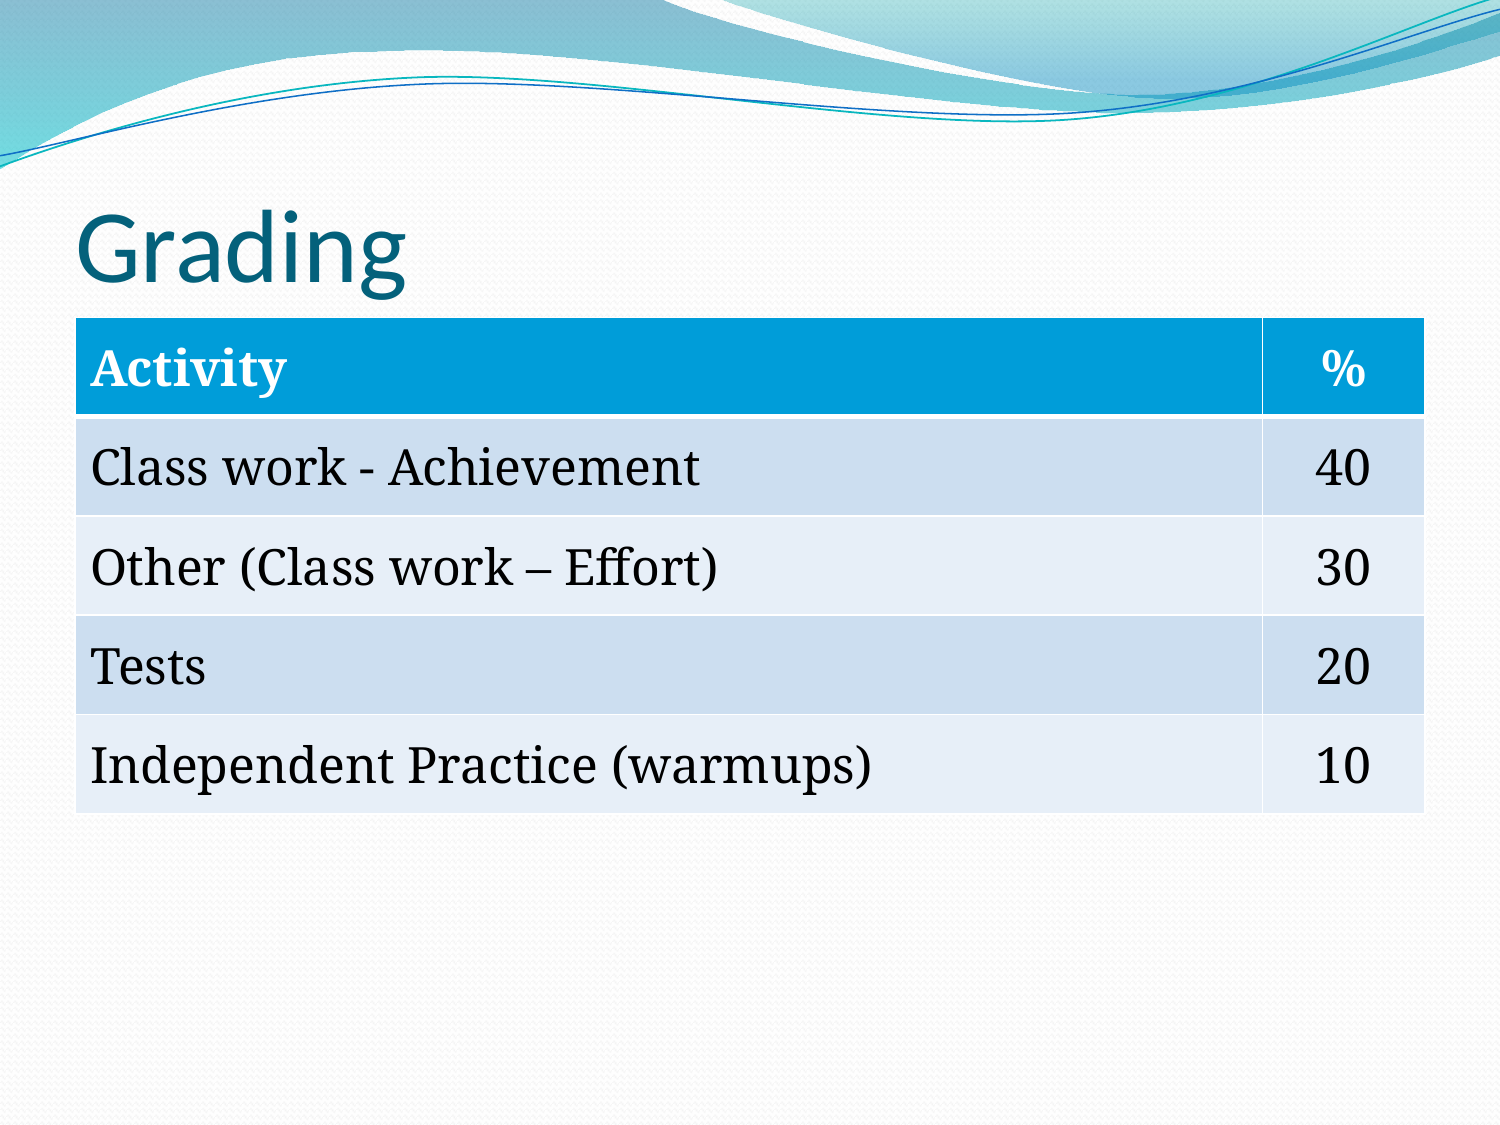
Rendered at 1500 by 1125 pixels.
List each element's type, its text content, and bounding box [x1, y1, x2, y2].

table_cell 40 [1263, 419, 1424, 515]
table_cell 10 [1263, 715, 1424, 813]
table_cell Tests [76, 616, 1262, 714]
table_cell 30 [1263, 517, 1424, 614]
table_cell Other (Class work – Effort) [76, 517, 1262, 614]
table_header % [1263, 318, 1424, 414]
table_cell Class work - Achievement [76, 419, 1262, 515]
table_cell 20 [1263, 616, 1424, 714]
table_cell Independent Practice (warmups) [76, 715, 1262, 813]
title Grading [75, 115, 1425, 303]
table_header Activity [76, 318, 1262, 414]
